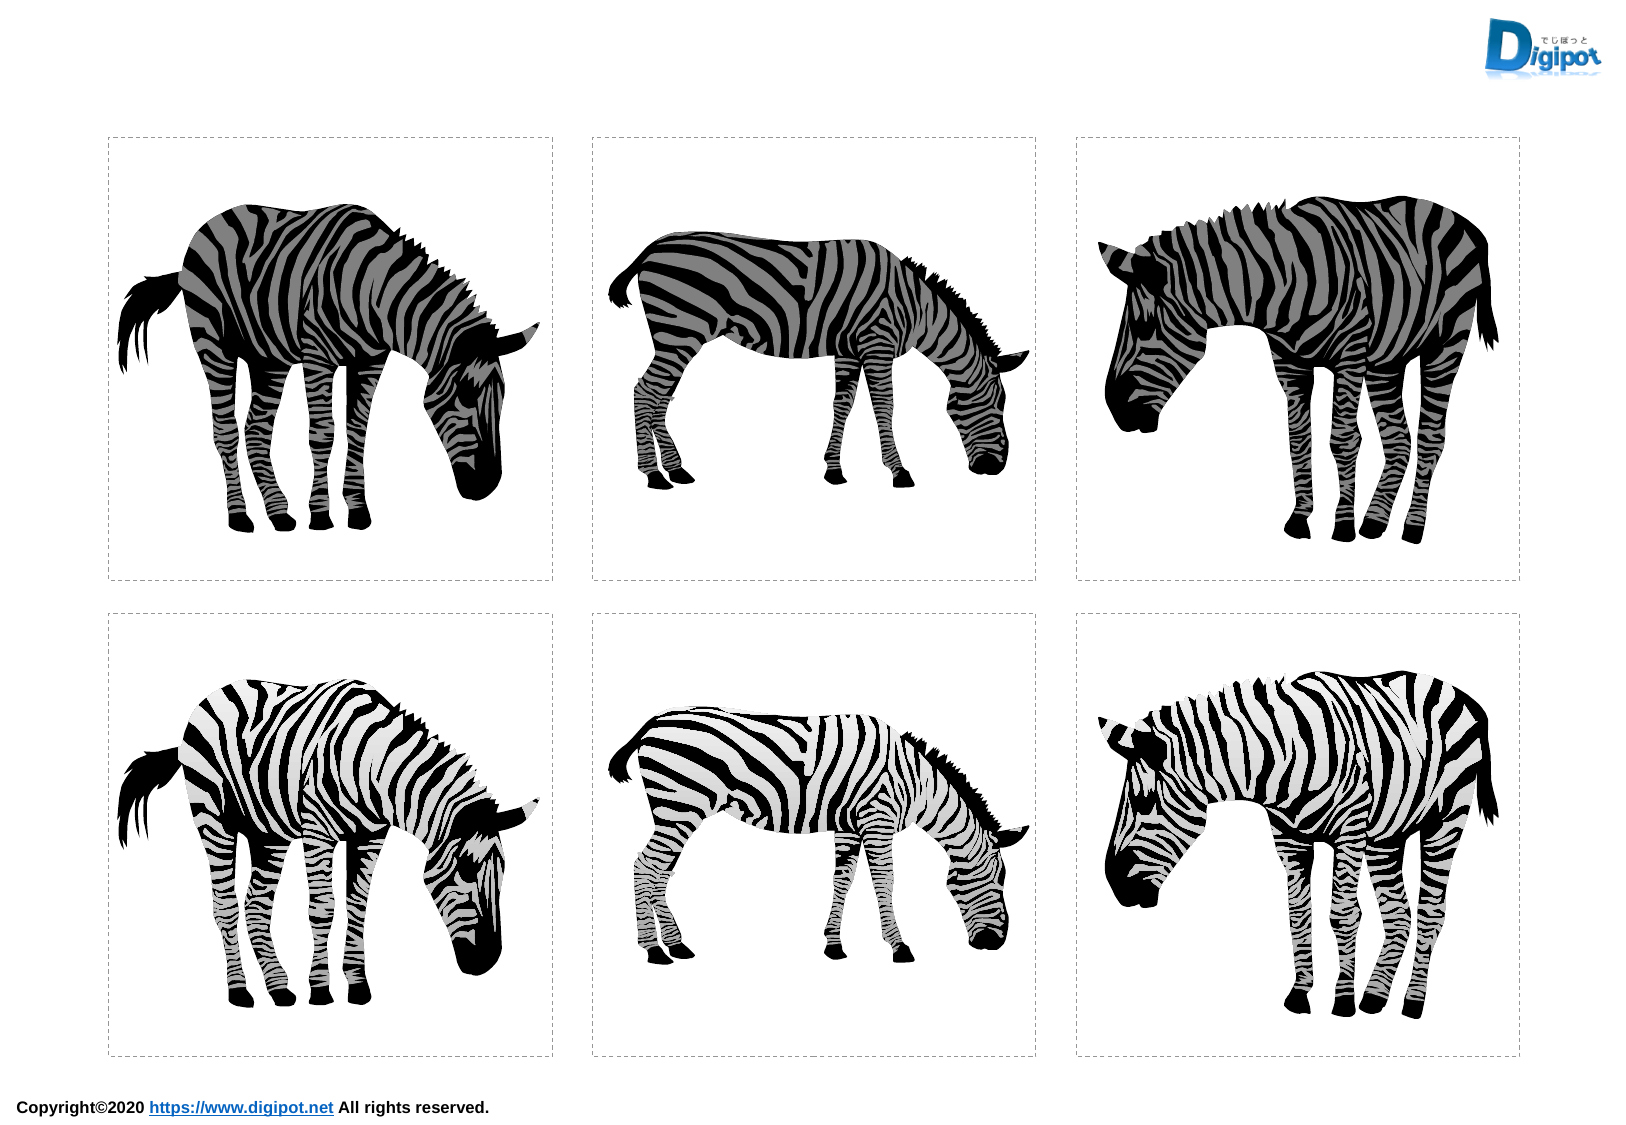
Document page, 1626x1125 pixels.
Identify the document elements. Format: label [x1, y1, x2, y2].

text_box [117, 204, 540, 533]
text_box [117, 679, 540, 1008]
text_box [608, 231, 1030, 490]
text_box [608, 706, 1030, 965]
picture [1485, 18, 1602, 82]
text_box [1098, 670, 1499, 1019]
text_box [1098, 195, 1499, 544]
